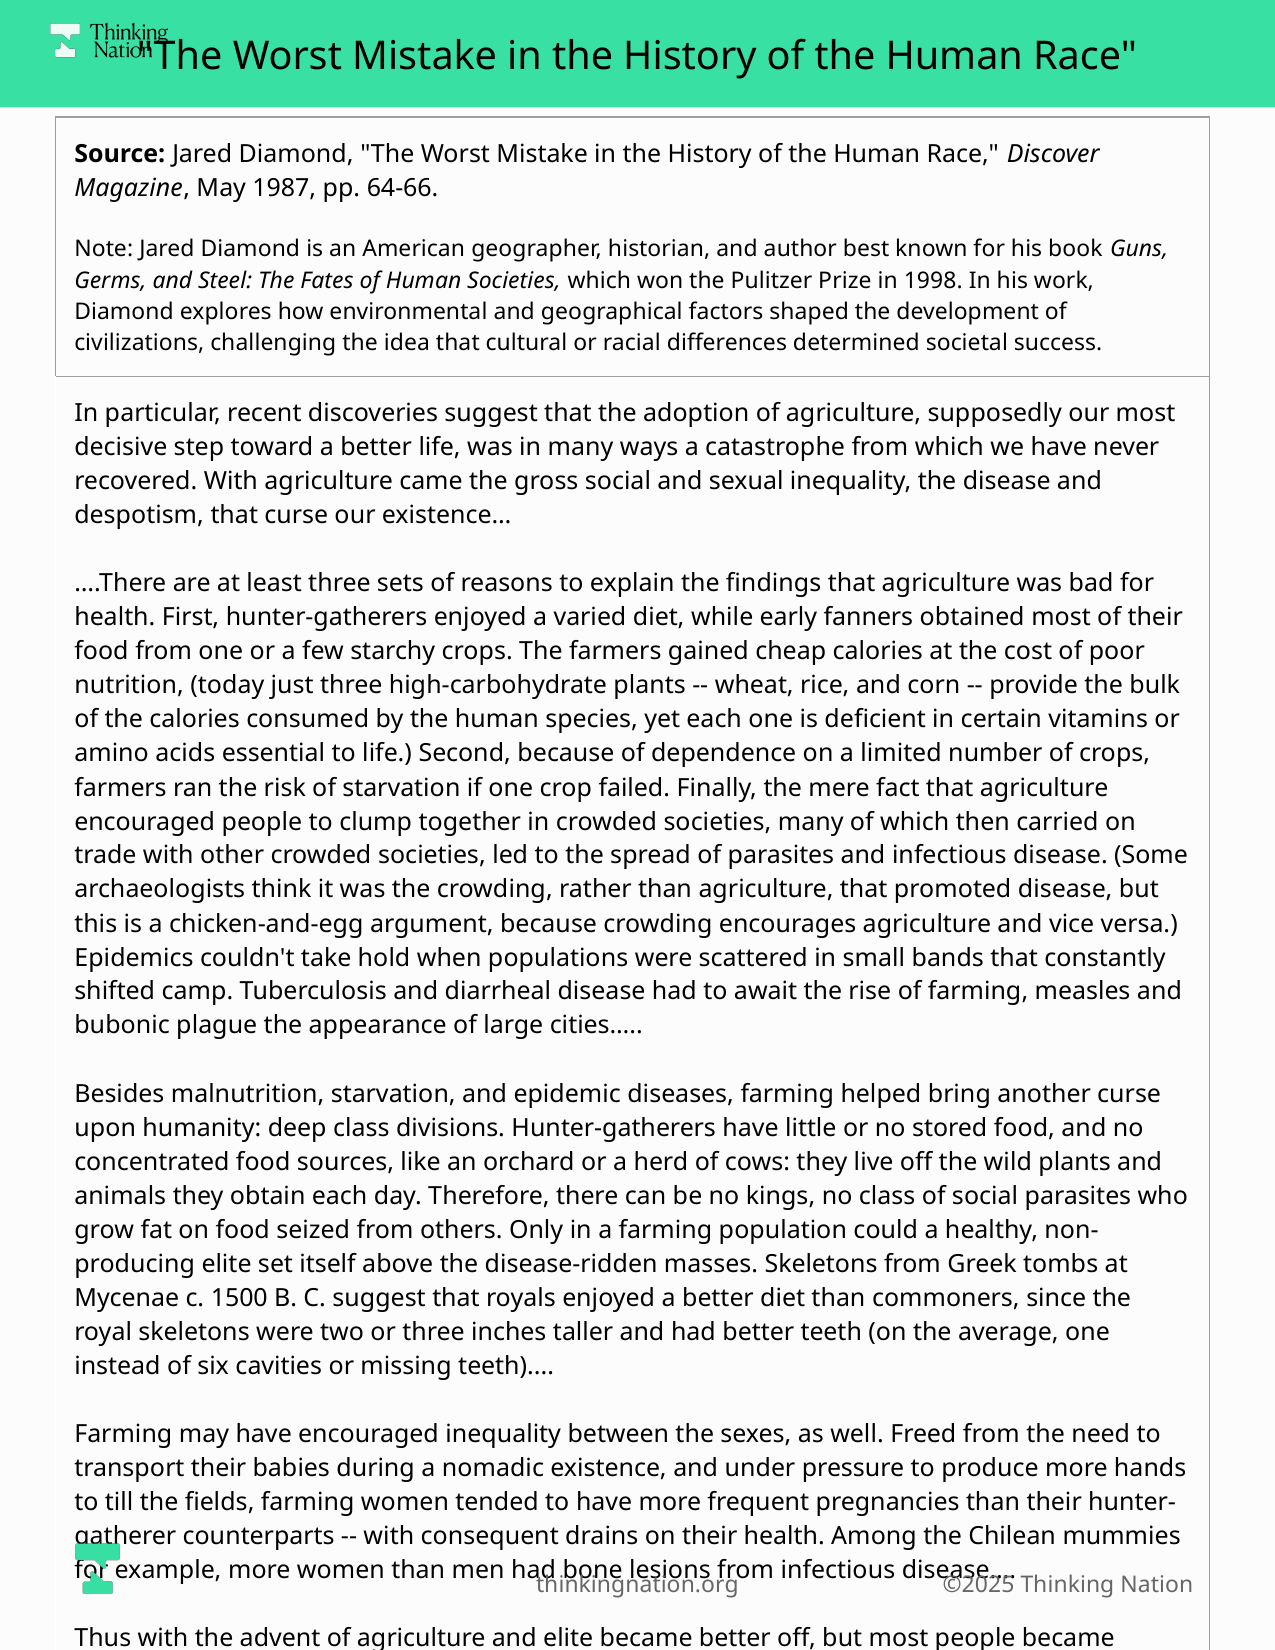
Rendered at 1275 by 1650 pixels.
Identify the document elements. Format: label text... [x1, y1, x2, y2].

table_header Source: Jared Diamond, "The Worst Mistake in the History of the Human Race," Discover Magazine, May 1987, pp. 64-66. Note: Jared Diamond is an American geographer, historian, and author best known for his book Guns, Germs, and Steel: The Fates of Human Societies, which won the Pulitzer Prize in 1998. In his work, Diamond explores how environmental and geographical factors shaped the development of civilizations, challenging the idea that cultural or racial differences determined societal success. [56, 118, 1209, 376]
table_cell In particular, recent discoveries suggest that the adoption of agriculture, supposedly our most decisive step toward a better life, was in many ways a catastrophe from which we have never recovered. With agriculture came the gross social and sexual inequality, the disease and despotism, that curse our existence… ….There are at least three sets of reasons to explain the findings that agriculture was bad for health. First, hunter-gatherers enjoyed a varied diet, while early fanners obtained most of their food from one or a few starchy crops. The farmers gained cheap calories at the cost of poor nutrition, (today just three high-carbohydrate plants -- wheat, rice, and corn -- provide the bulk of the calories consumed by the human species, yet each one is deficient in certain vitamins or amino acids essential to life.) Second, because of dependence on a limited number of crops, farmers ran the risk of starvation if one crop failed. Finally, the mere fact that agriculture encouraged people to clump together in crowded societies, many of which then carried on trade with other crowded societies, led to the spread of parasites and infectious disease. (Some archaeologists think it was the crowding, rather than agriculture, that promoted disease, but this is a chicken-and-egg argument, because crowding encourages agriculture and vice versa.) Epidemics couldn't take hold when populations were scattered in small bands that constantly shifted camp. Tuberculosis and diarrheal disease had to await the rise of farming, measles and bubonic plague the appearance of large cities….. Besides malnutrition, starvation, and epidemic diseases, farming helped bring another curse upon humanity: deep class divisions. Hunter-gatherers have little or no stored food, and no concentrated food sources, like an orchard or a herd of cows: they live off the wild plants and animals they obtain each day. Therefore, there can be no kings, no class of social parasites who grow fat on food seized from others. Only in a farming population could a healthy, non-producing elite set itself above the disease-ridden masses. Skeletons from Greek tombs at Mycenae c. 1500 B. C. suggest that royals enjoyed a better diet than commoners, since the royal skeletons were two or three inches taller and had better teeth (on the average, one instead of six cavities or missing teeth).... Farming may have encouraged inequality between the sexes, as well. Freed from the need to transport their babies during a nomadic existence, and under pressure to produce more hands to till the fields, farming women tended to have more frequent pregnancies than their hunter-gatherer counterparts -- with consequent drains on their health. Among the Chilean mummies for example, more women than men had bone lesions from infectious disease…. Thus with the advent of agriculture and elite became better off, but most people became worse off. Instead of swallowing the progressivist party line that we chose agriculture because it was good for us, we must ask how we got trapped by it despite its pitfalls. [56, 377, 1209, 1650]
text_box "The Worst Mistake in the History of the Human Race" [0, 0, 1275, 108]
text_box ©2025 Thinking Nation [907, 1553, 1210, 1605]
picture [62, 1533, 133, 1604]
text_box thinkingnation.org [486, 1553, 789, 1605]
picture [36, 12, 172, 69]
